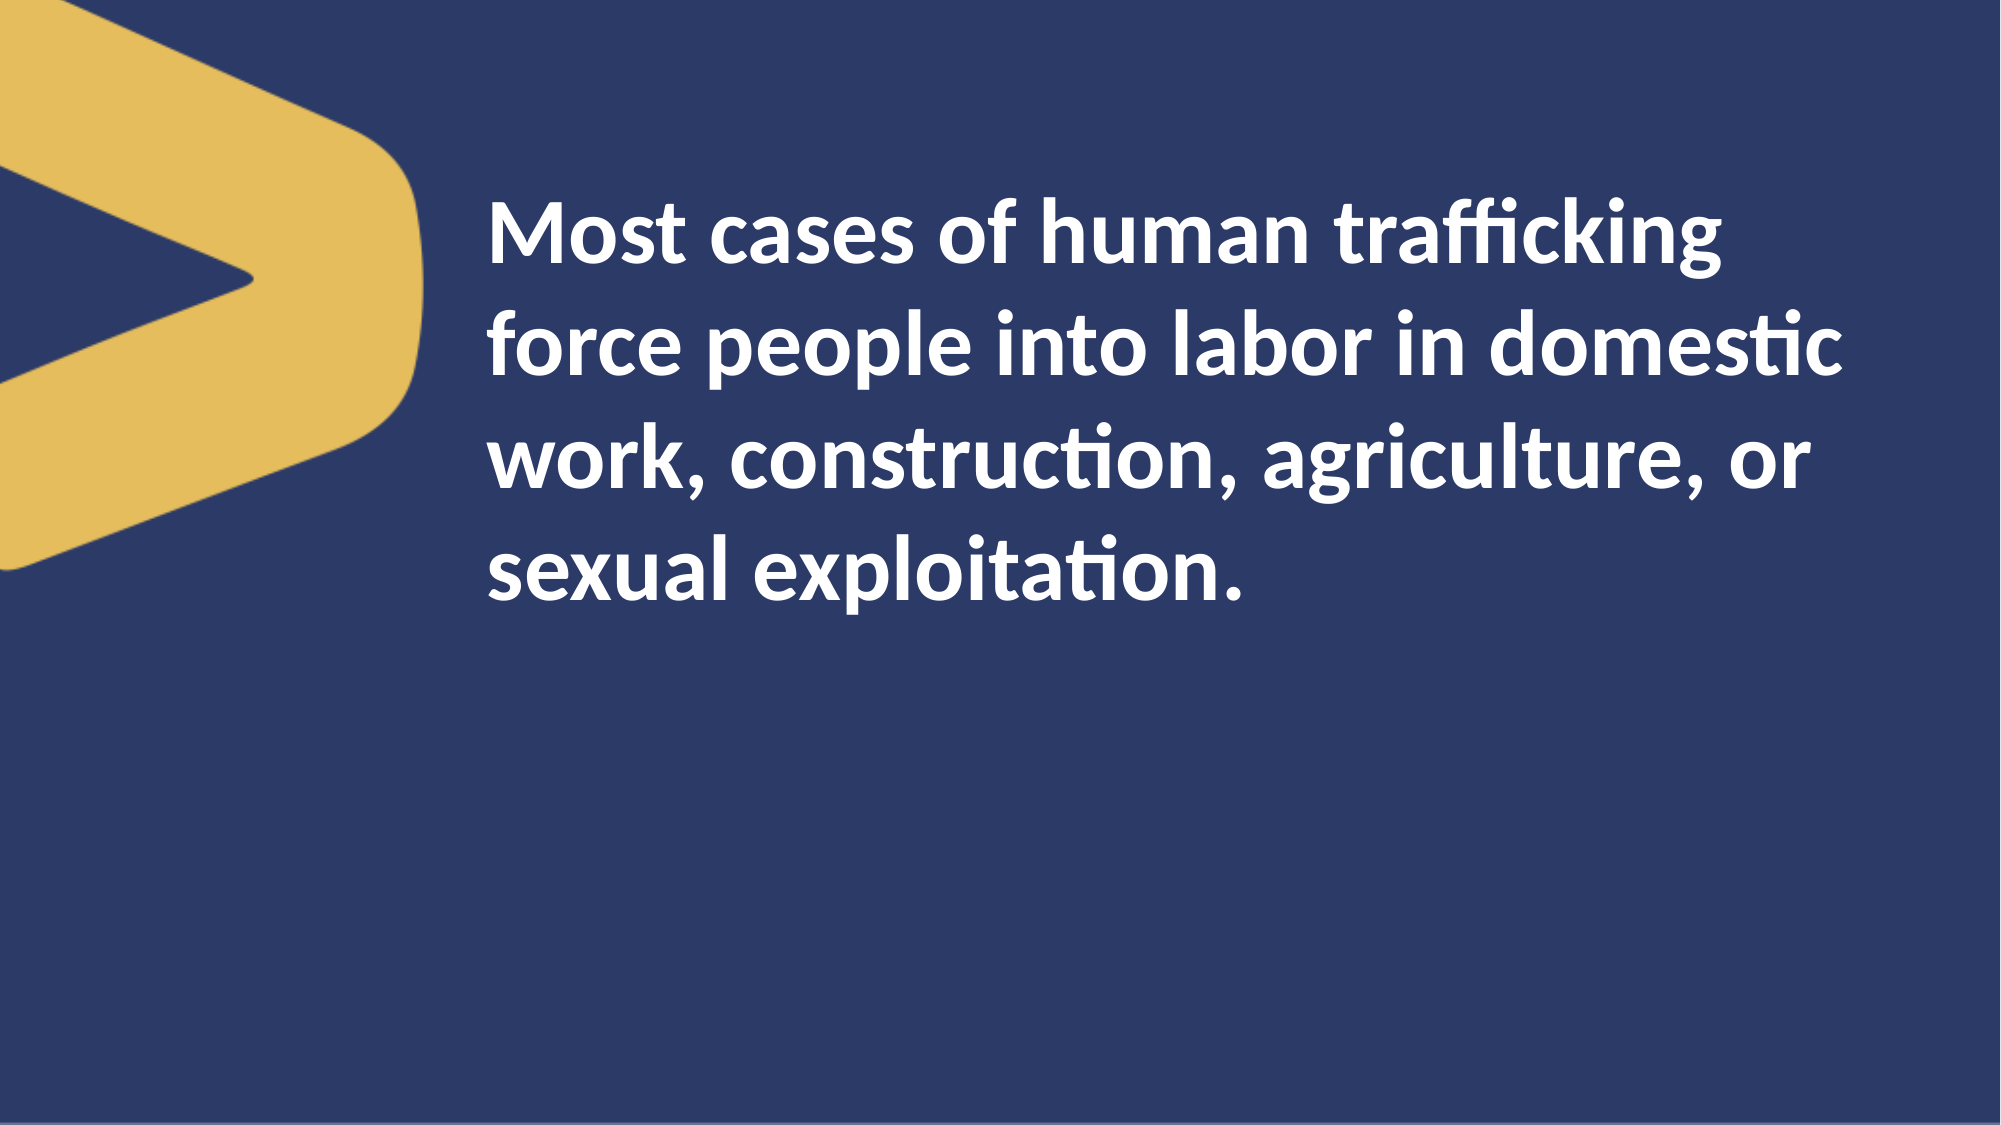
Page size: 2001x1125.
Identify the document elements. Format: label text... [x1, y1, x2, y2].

picture [0, 0, 2001, 1125]
text_box Most cases of human trafficking force people into labor in domestic work, construction, agriculture, or sexual exploitation. [479, 161, 1913, 627]
